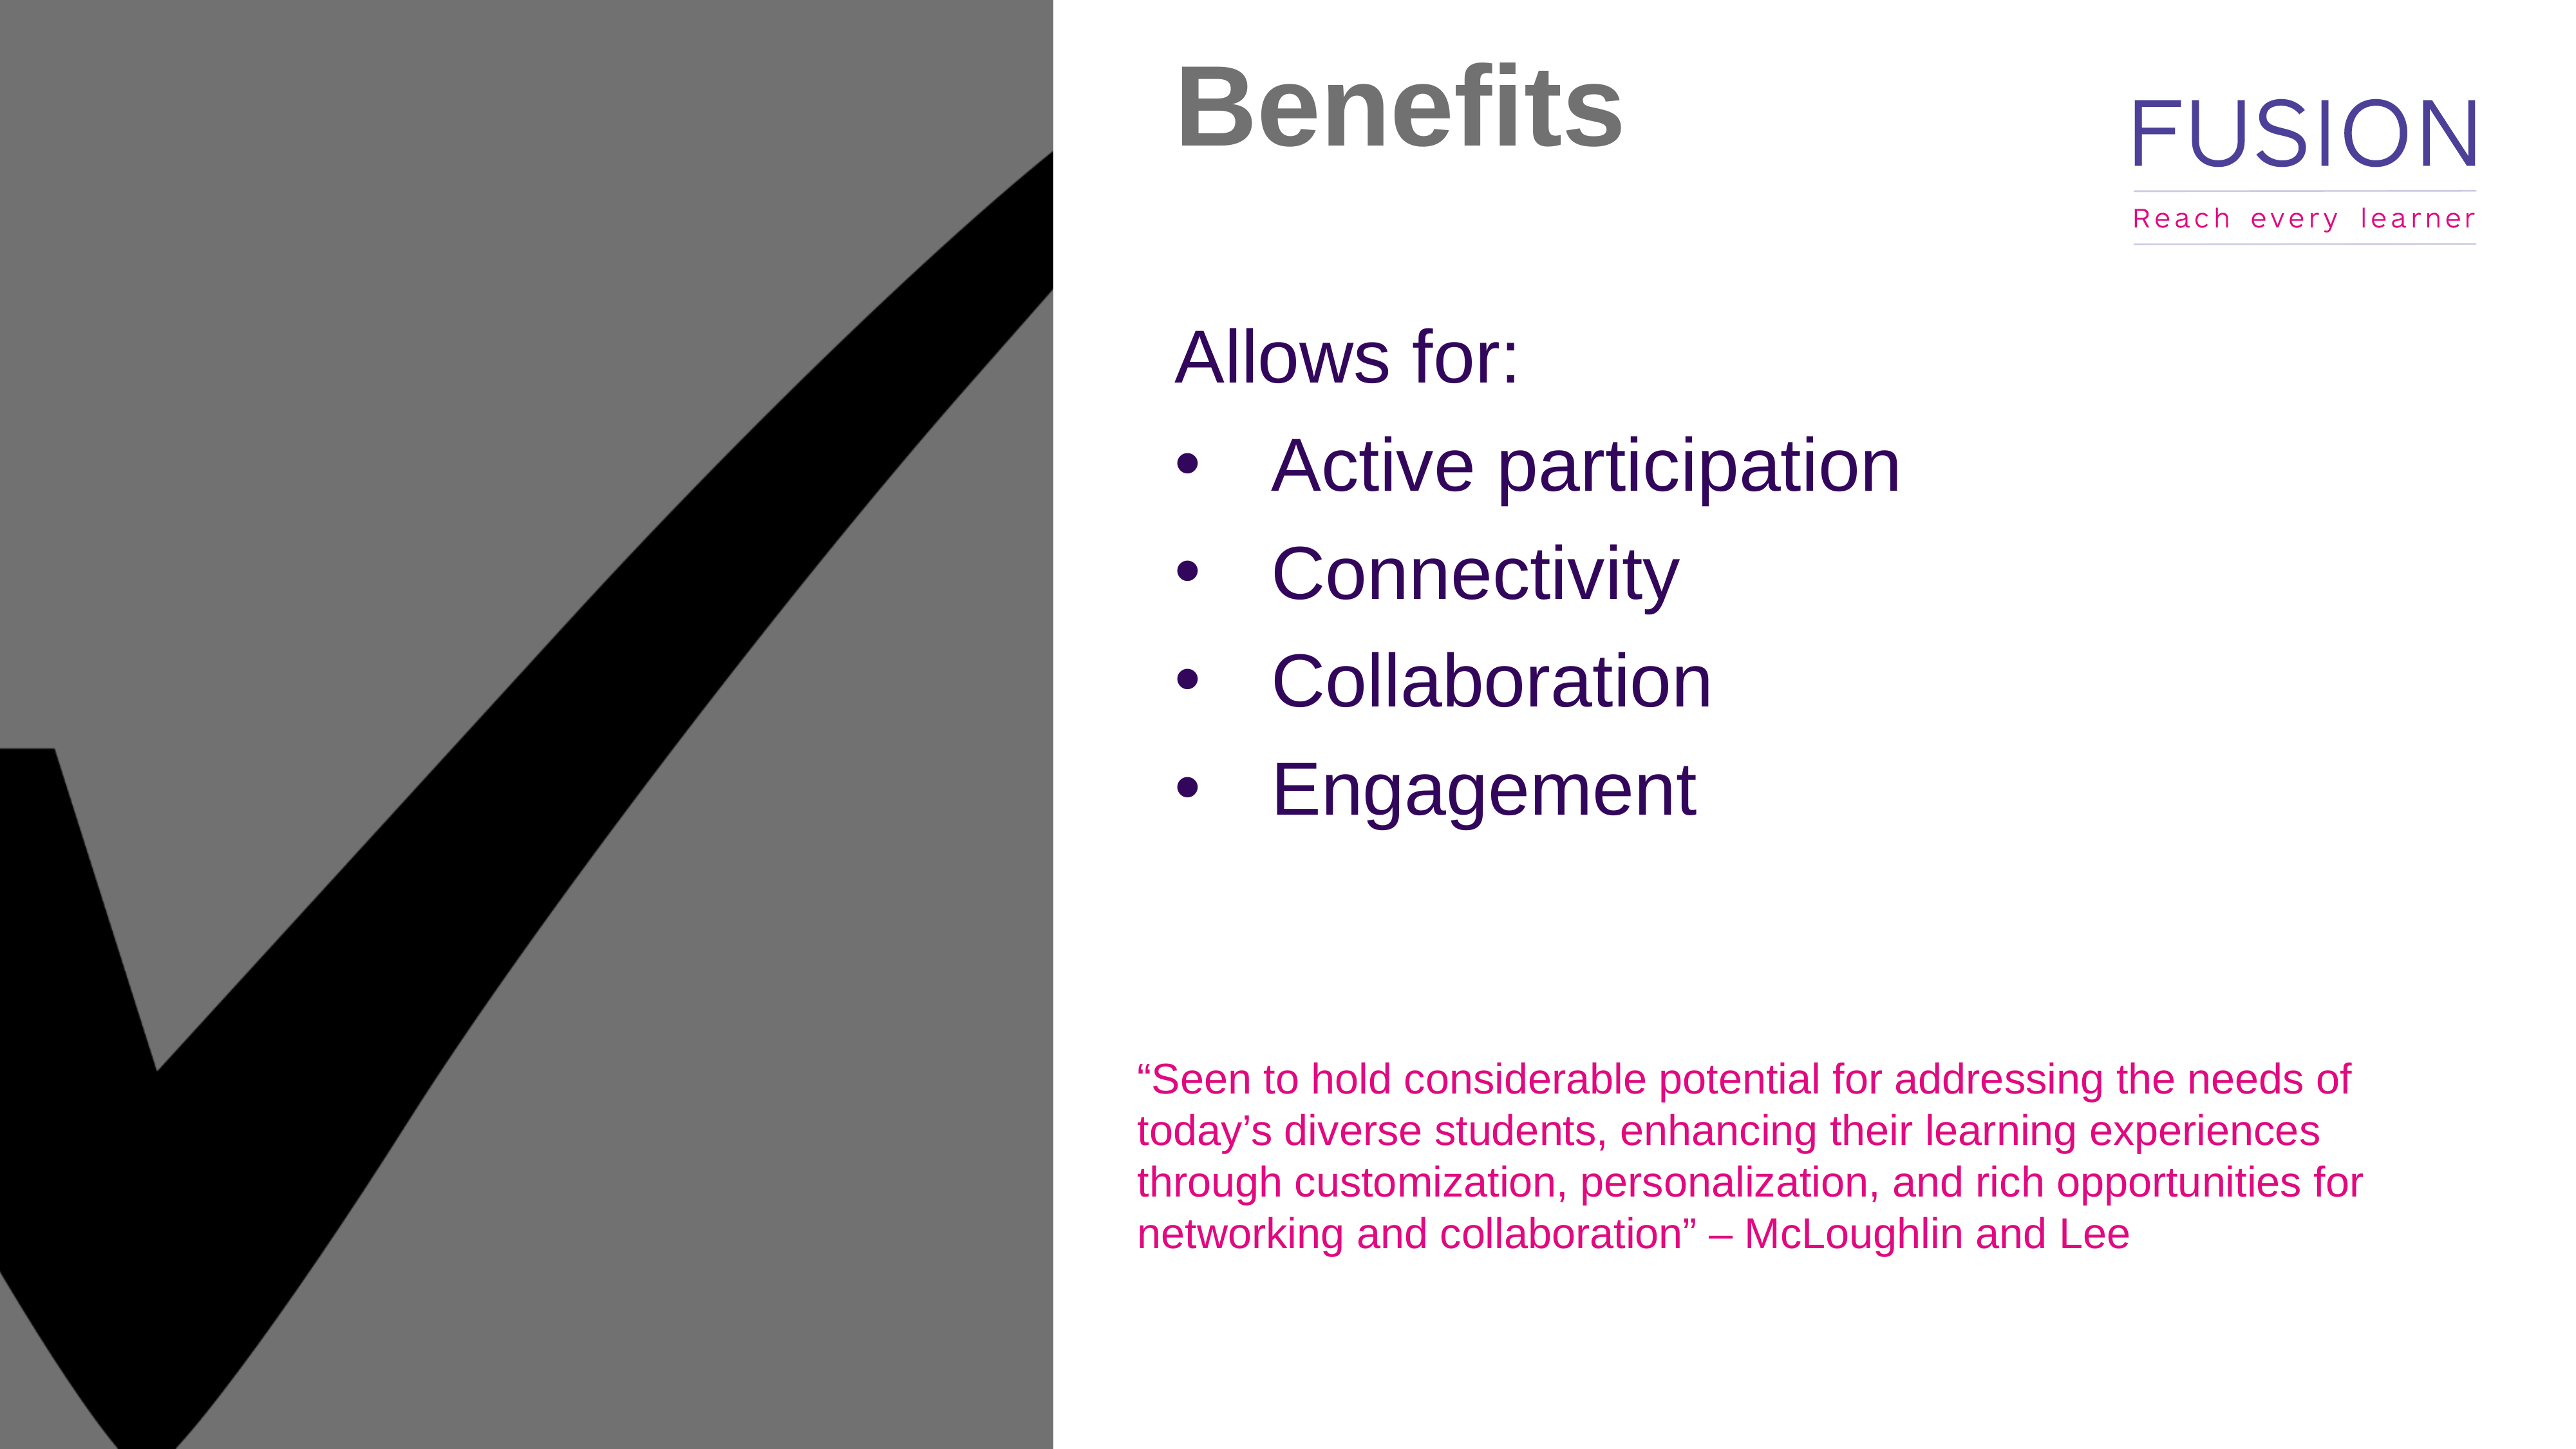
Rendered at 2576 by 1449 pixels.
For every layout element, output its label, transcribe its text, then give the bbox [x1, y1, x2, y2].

text_box “Seen to hold considerable potential for addressing the needs of today’s diverse students, enhancing their learning experiences through customization, personalization, and rich opportunities for networking and collaboration” – McLoughlin and Lee [1127, 1046, 2471, 1262]
picture [0, 0, 2576, 1449]
list Benefits [1165, 33, 2353, 185]
list Allows for: Active participation Connectivity Collaboration Engagement [1165, 266, 2353, 883]
